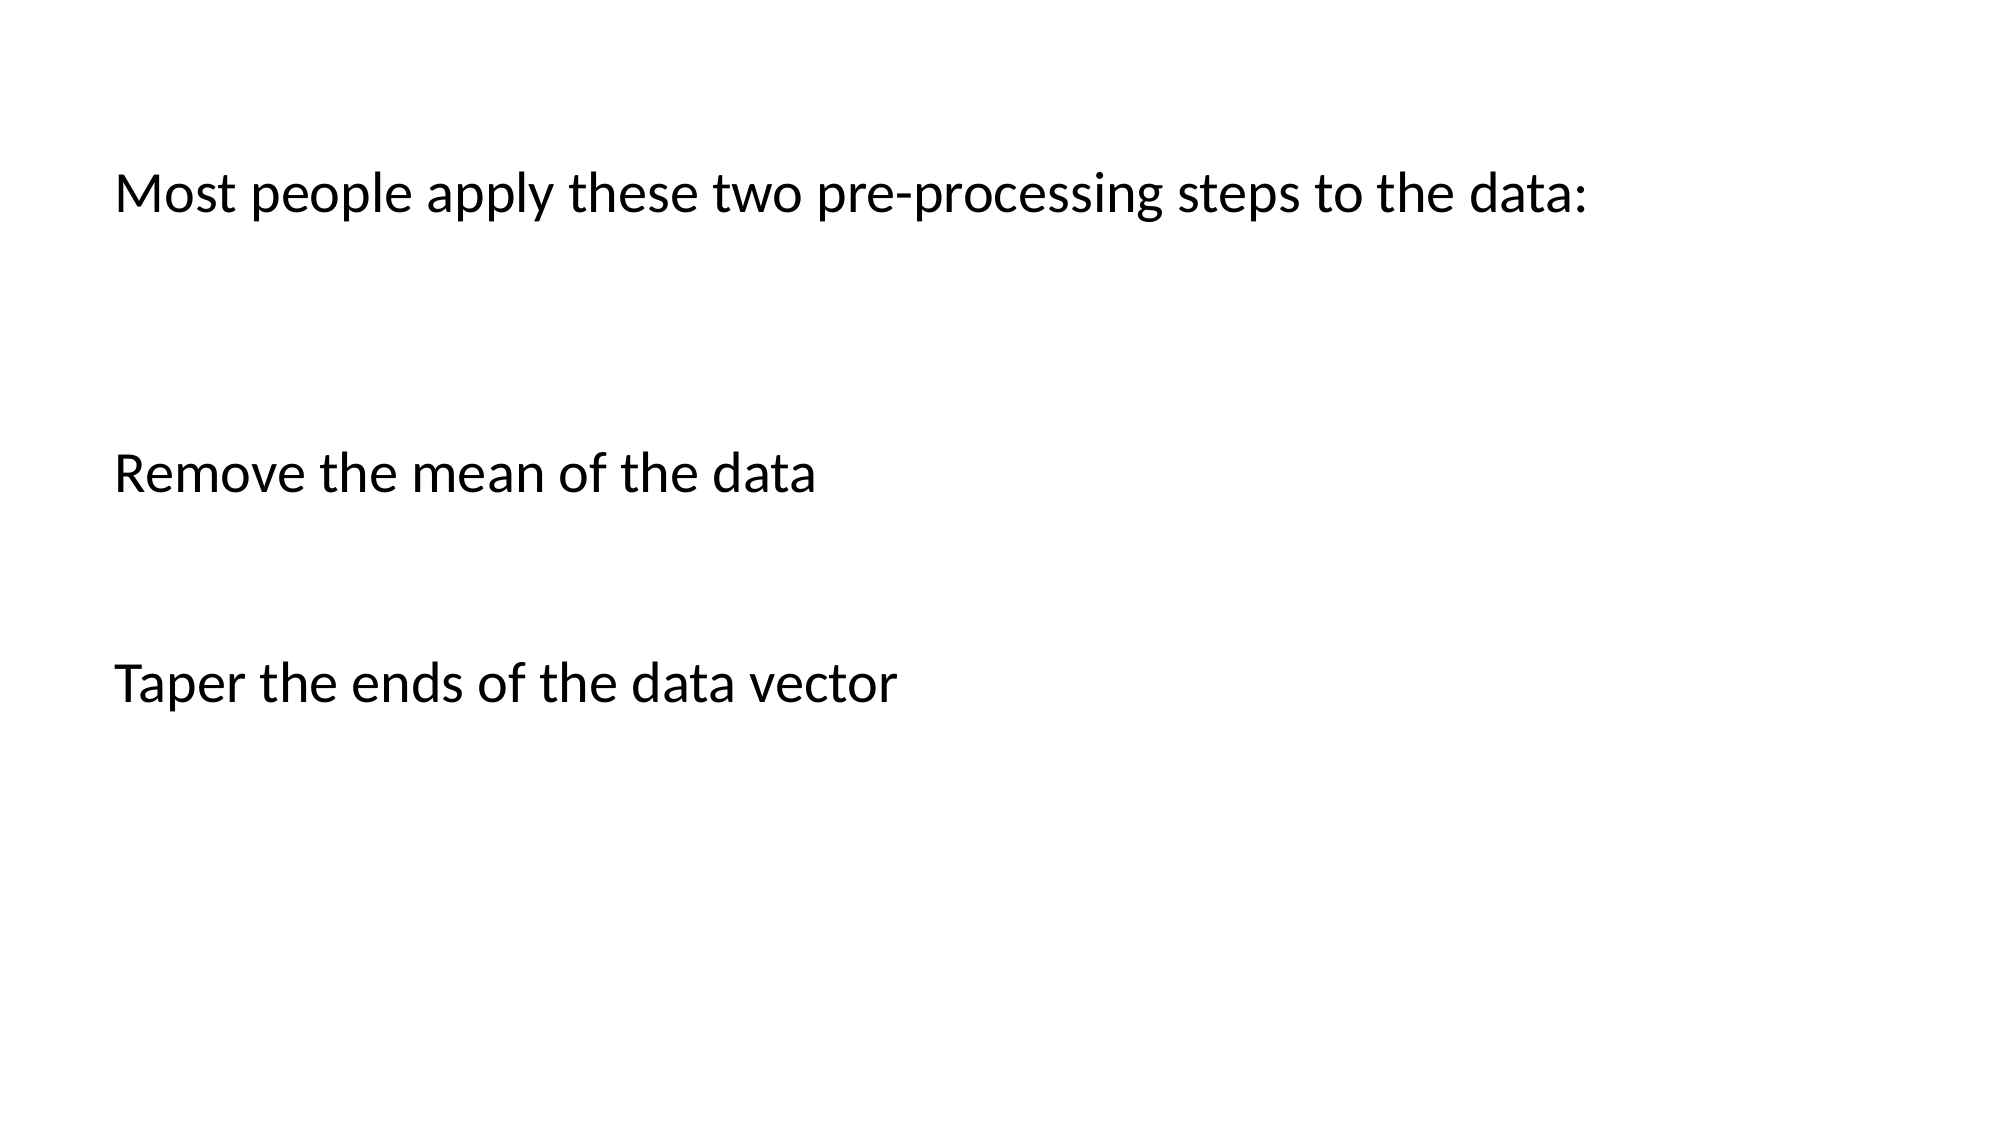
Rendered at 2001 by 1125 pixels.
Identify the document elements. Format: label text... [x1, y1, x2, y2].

text_box Most people apply these two pre-processing steps to the data: Remove the mean of the data Taper the ends of the data vector [100, 146, 1605, 721]
